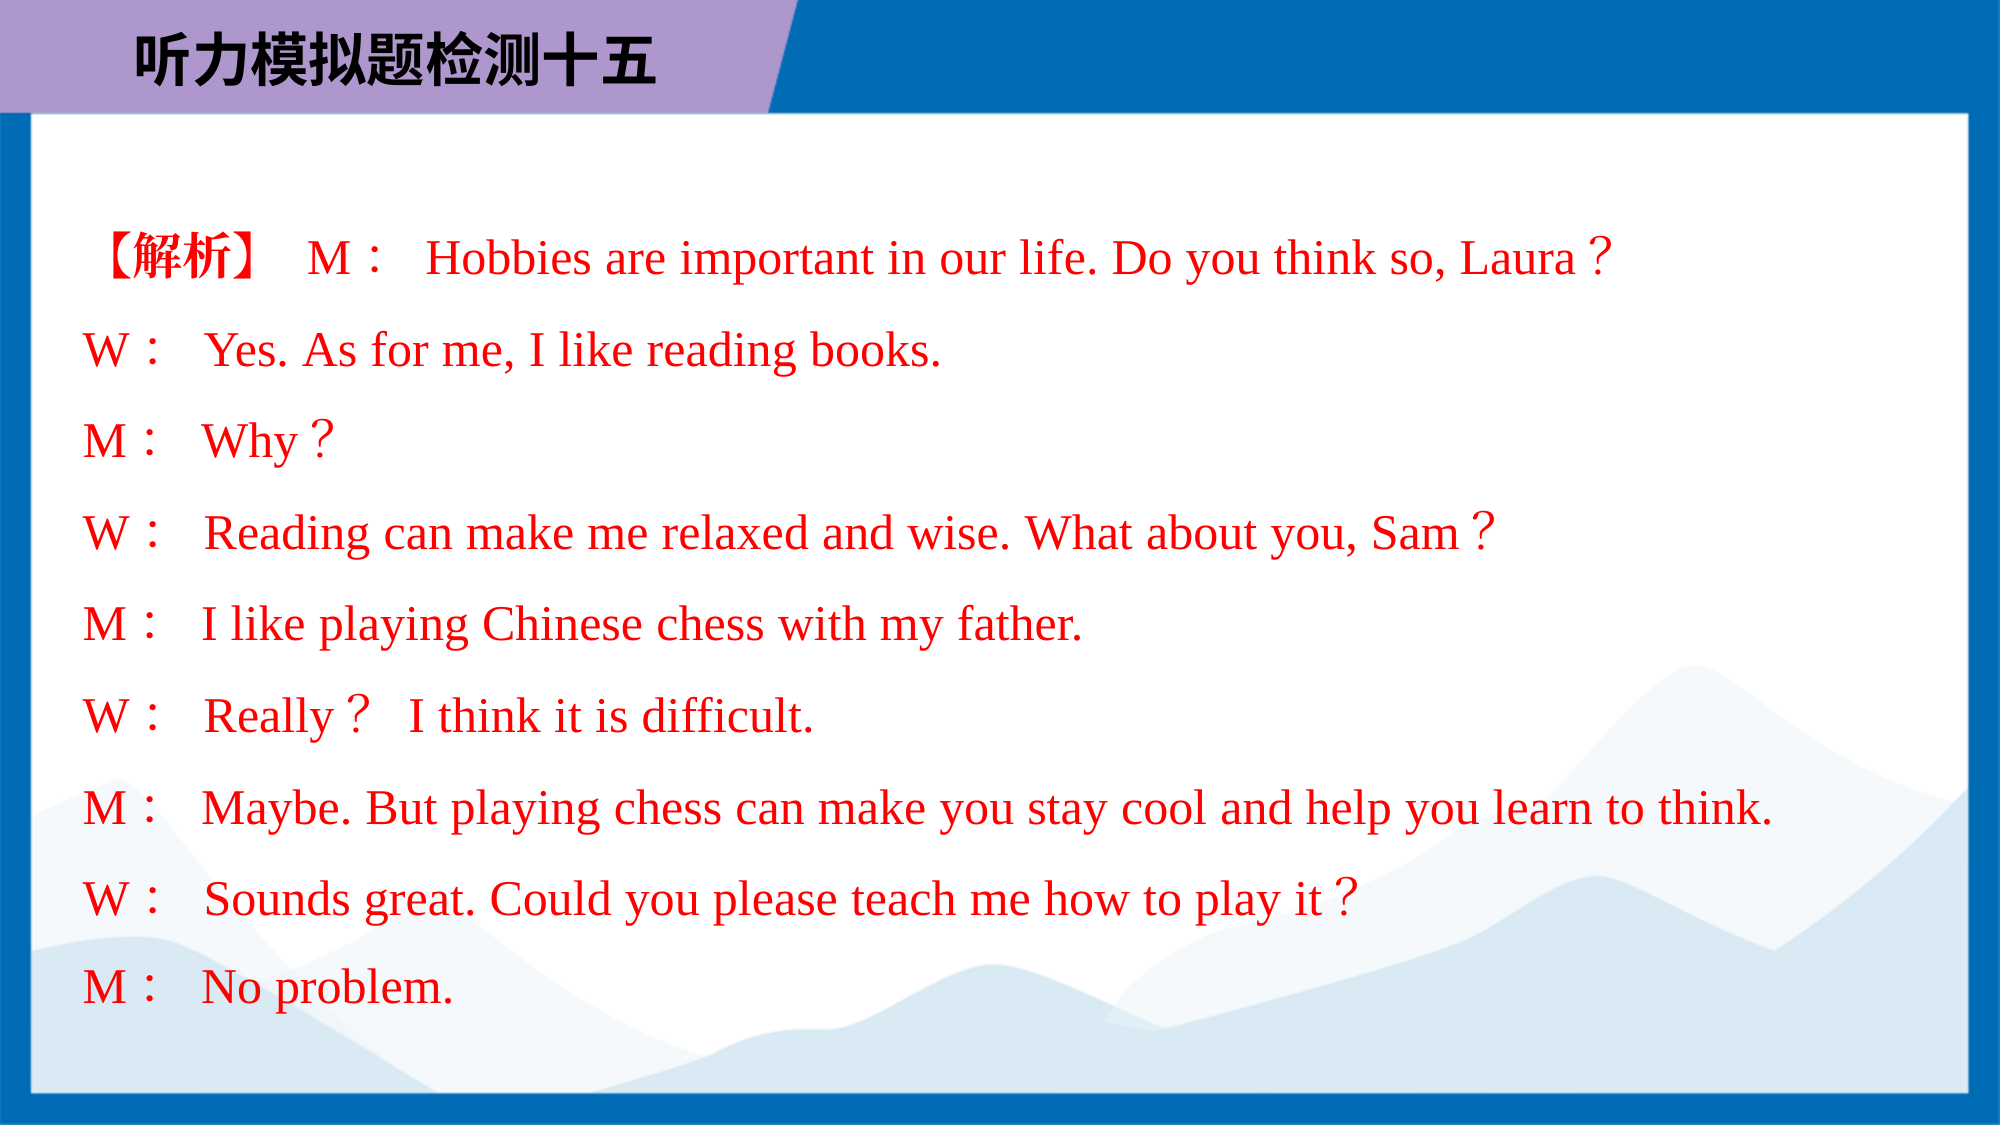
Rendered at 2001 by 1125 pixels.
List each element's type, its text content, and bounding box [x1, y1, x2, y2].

text_box 【解析】 M：Hobbies are important in our life. Do you think so, Laura？ W：Yes. As for me, I like reading books. M：Why？ W：Reading can make me relaxed and wise. What about you, Sam？ M：I like playing Chinese chess with my father. W：Really？I think it is difficult. M：Maybe. But playing chess can make you stay cool and help you learn to think. W：Sounds great. Could you please teach me how to play it？ M：No problem. [82, 192, 1917, 1004]
picture [0, 0, 2000, 1125]
